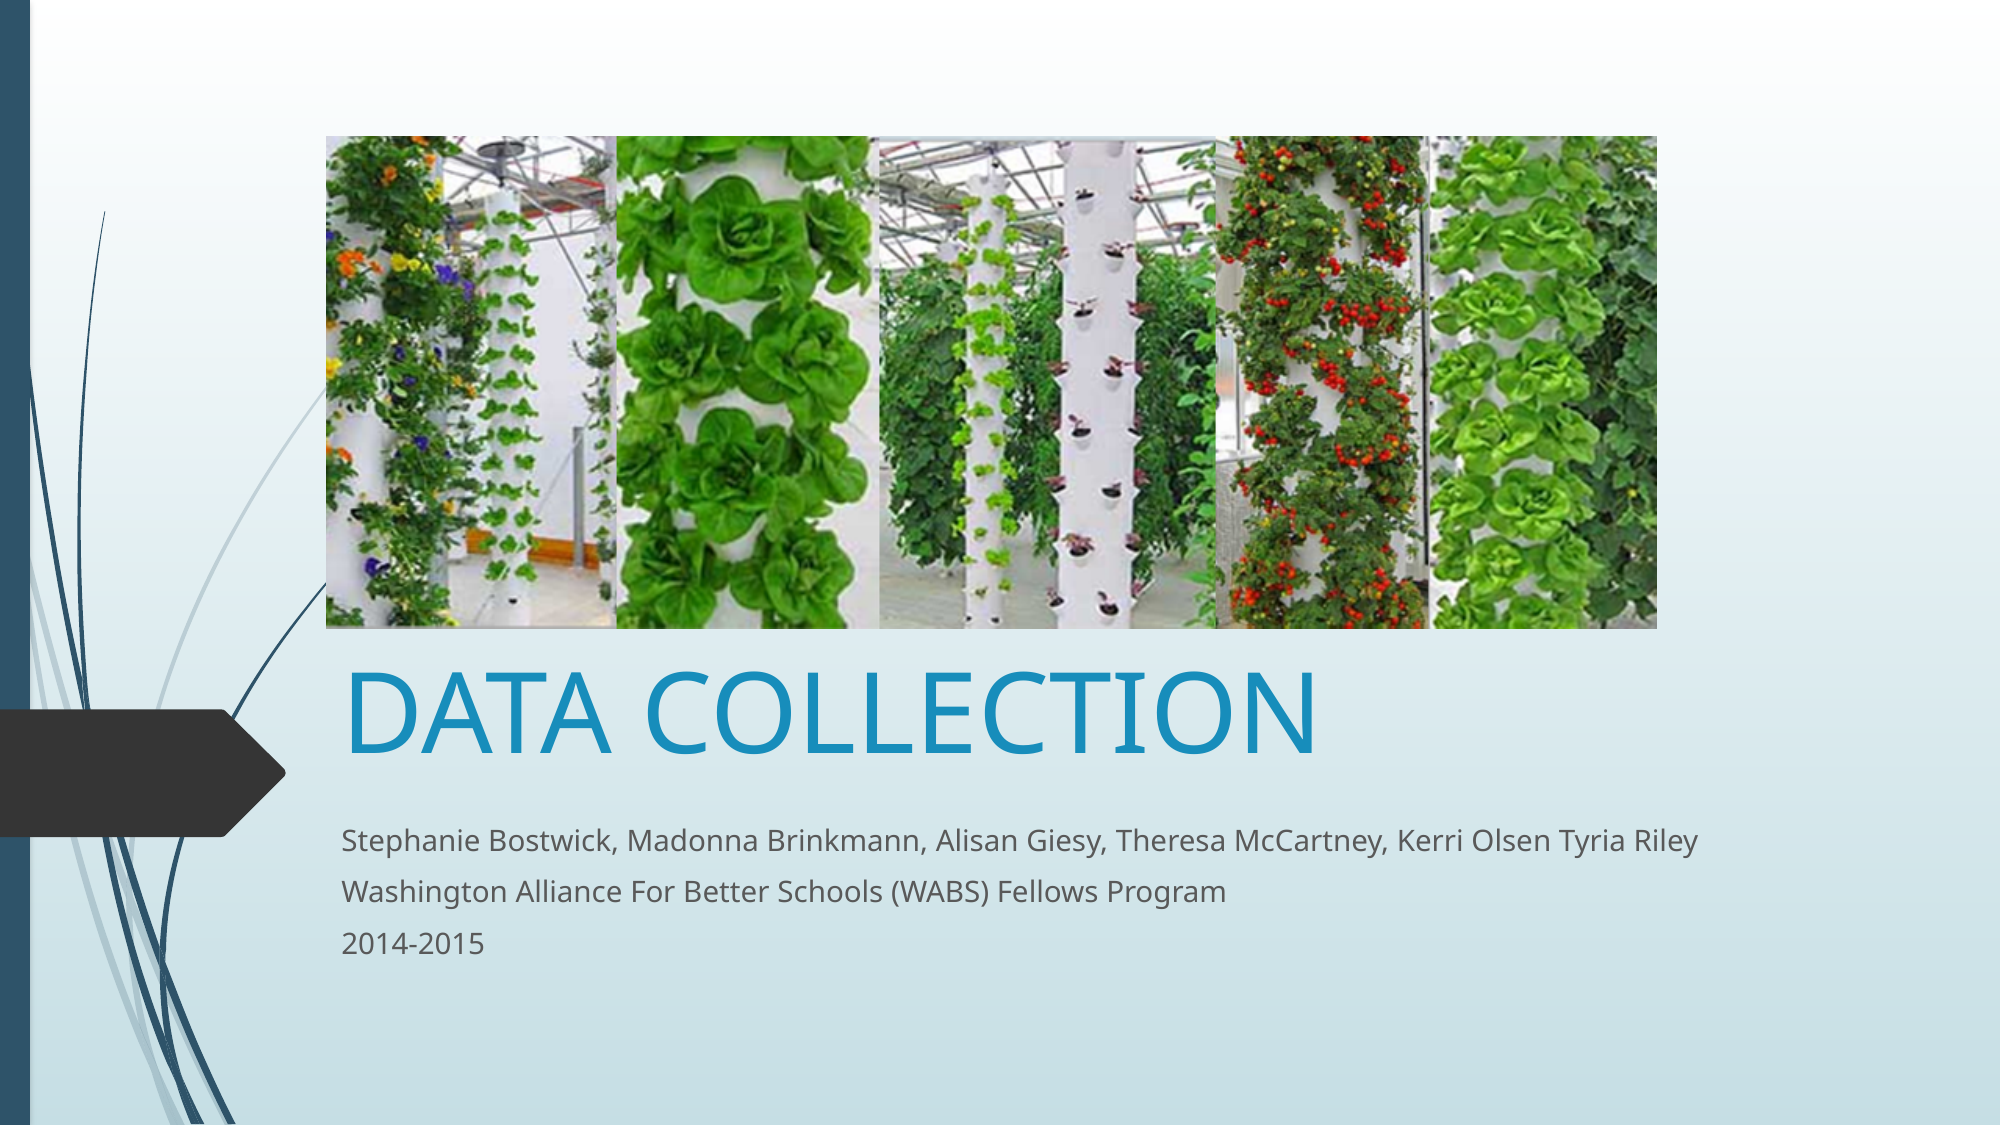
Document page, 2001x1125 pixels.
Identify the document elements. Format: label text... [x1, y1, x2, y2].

title DATA COLLECTION [326, 412, 1868, 784]
picture [326, 135, 1657, 629]
subtitle Stephanie Bostwick, Madonna Brinkmann, Alisan Giesy, Theresa McCartney, Kerri Olsen Tyria Riley Washington Alliance For Better Schools (WABS) Fellows Program 2014-2015 [326, 813, 1888, 969]
